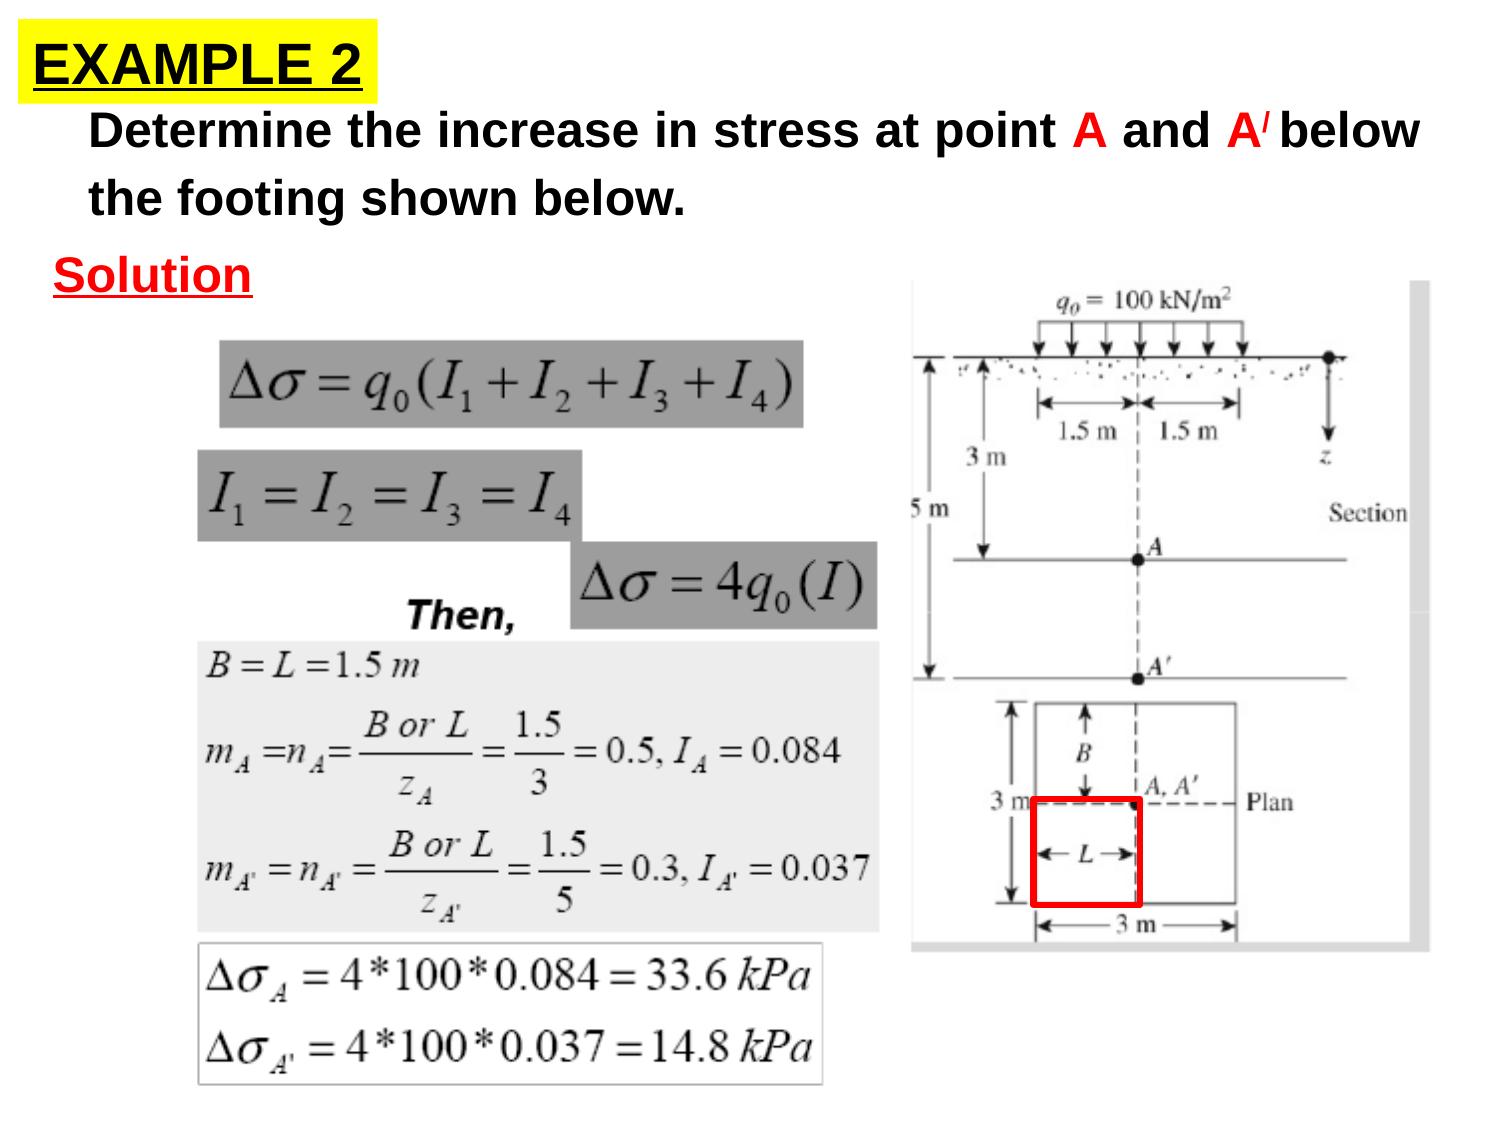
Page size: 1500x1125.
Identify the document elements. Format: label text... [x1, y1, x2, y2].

picture [192, 269, 1434, 1104]
text_box Determine the increase in stress at point A and A/ below the footing shown below. [73, 90, 1436, 234]
text_box Solution [38, 234, 268, 310]
text_box EXAMPLE 2 [18, 19, 378, 104]
